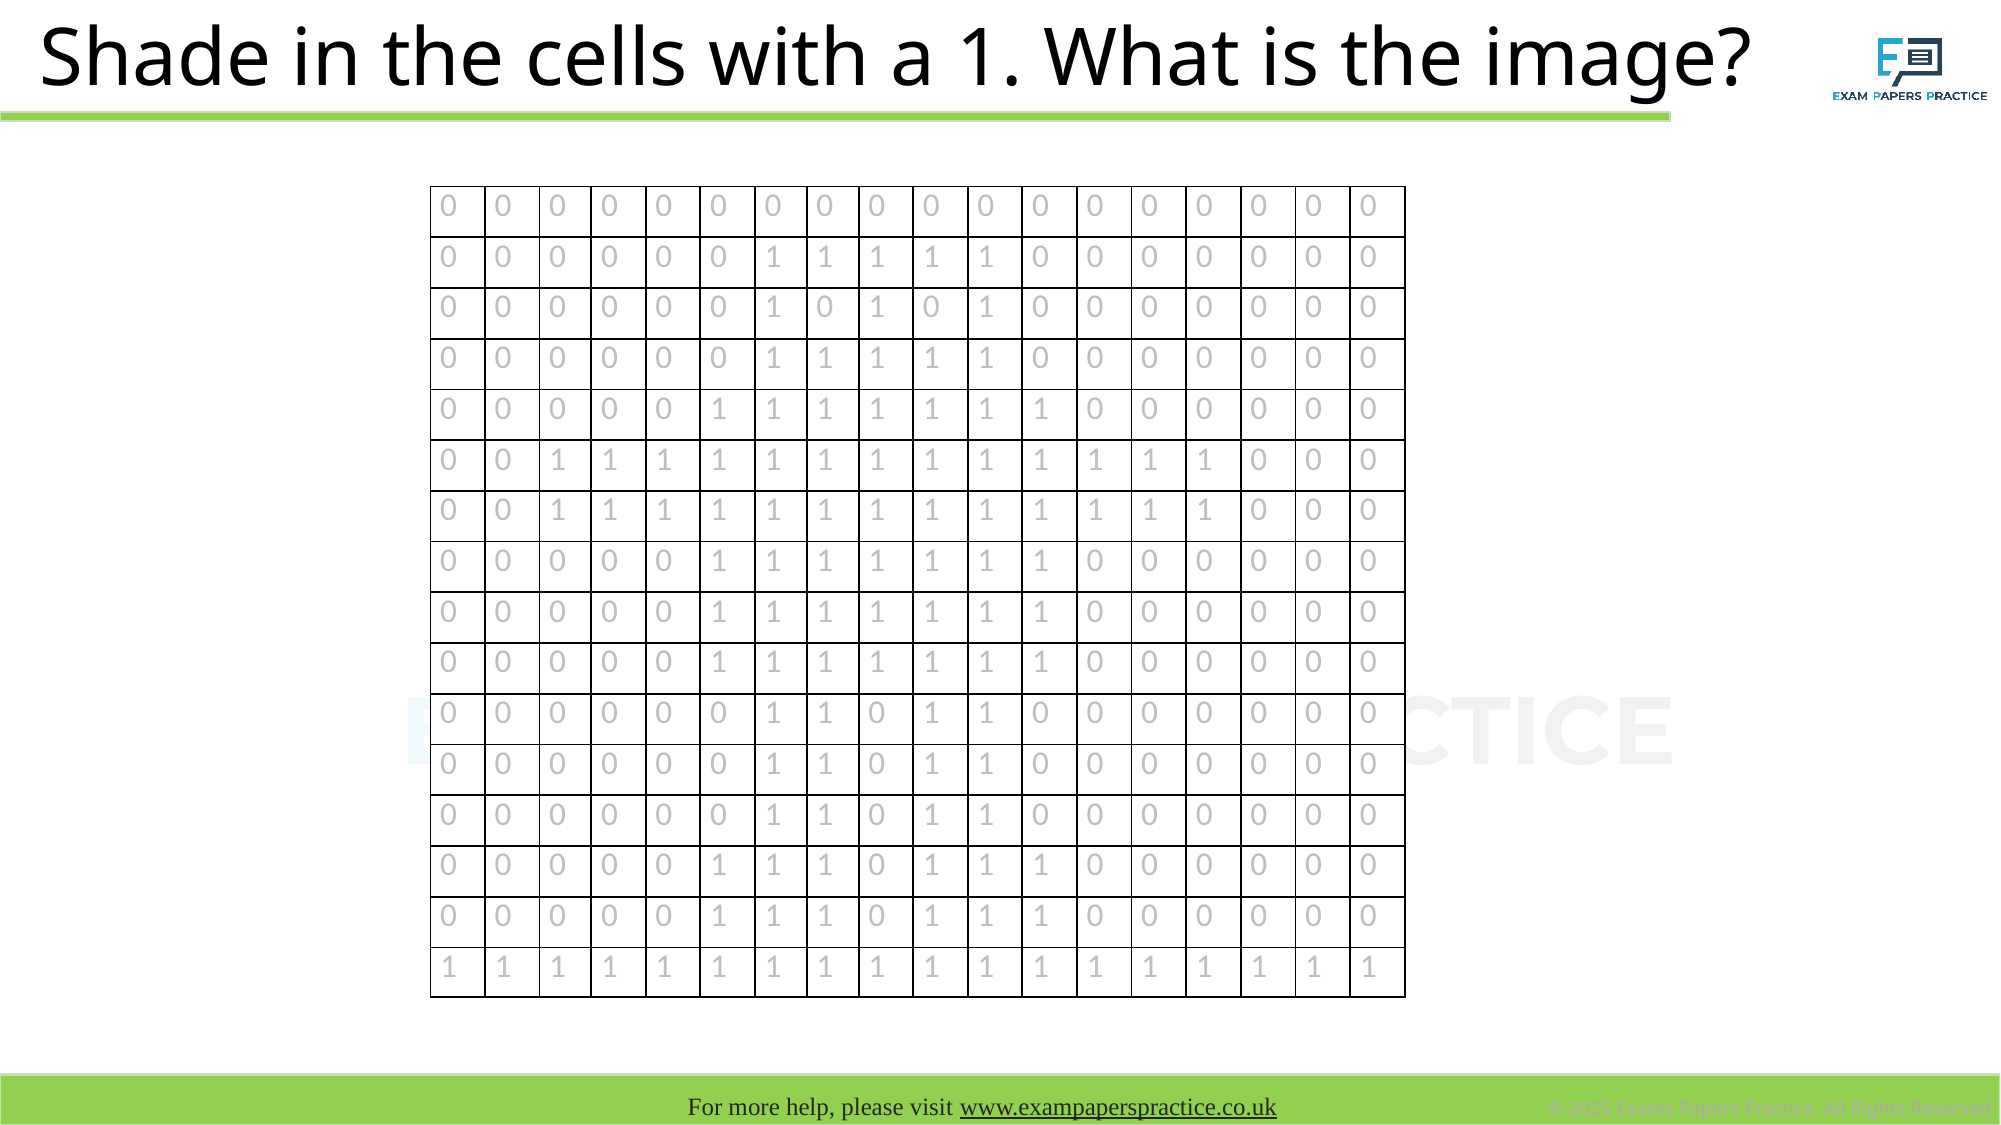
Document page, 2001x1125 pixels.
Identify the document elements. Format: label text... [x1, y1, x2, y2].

table_cell 1 [647, 492, 699, 541]
table_cell 1 [1296, 948, 1349, 996]
table_cell 0 [540, 542, 590, 591]
table_cell 0 [1078, 745, 1131, 794]
table_cell 0 [1351, 644, 1404, 693]
table_cell 0 [1132, 796, 1185, 845]
table_cell 1 [756, 593, 806, 642]
table_cell 0 [431, 745, 484, 794]
table_cell 1 [969, 847, 1021, 896]
table_cell 1 [969, 593, 1021, 642]
table_cell 0 [1187, 847, 1240, 896]
table_cell 0 [1187, 542, 1240, 591]
table_cell 0 [431, 492, 484, 541]
table_cell 1 [808, 441, 858, 490]
table_cell 0 [540, 796, 590, 845]
table_cell 0 [1296, 745, 1349, 794]
table_cell 1 [756, 340, 806, 389]
table_header 0 [1242, 187, 1295, 236]
table_cell 0 [431, 593, 484, 642]
table_cell 1 [1023, 542, 1076, 591]
table_cell 1 [540, 948, 590, 996]
table_cell 1 [1187, 948, 1240, 996]
table_cell 1 [969, 948, 1021, 996]
table_cell 0 [1187, 745, 1240, 794]
table_cell 1 [1023, 492, 1076, 541]
table_cell 0 [1078, 238, 1131, 287]
table_cell 1 [914, 948, 967, 996]
table_cell 1 [756, 390, 806, 439]
table_cell 0 [540, 390, 590, 439]
table_cell 1 [914, 441, 967, 490]
table_cell 0 [1242, 593, 1295, 642]
table_header 0 [1296, 187, 1349, 236]
table_cell 0 [1351, 390, 1404, 439]
table_cell 1 [808, 948, 858, 996]
table_cell 0 [540, 695, 590, 744]
table_cell 0 [1023, 289, 1076, 338]
table_cell 0 [592, 796, 645, 845]
table_cell 1 [756, 745, 806, 794]
table_cell 0 [1242, 441, 1295, 490]
table_cell 0 [431, 289, 484, 338]
table_cell 0 [540, 593, 590, 642]
table_cell 1 [969, 898, 1021, 947]
table_cell 0 [1351, 492, 1404, 541]
table_cell 1 [756, 948, 806, 996]
table_header 0 [540, 187, 590, 236]
table_cell 0 [647, 593, 699, 642]
table_cell 0 [1351, 340, 1404, 389]
table_cell 0 [701, 289, 754, 338]
table_cell 1 [808, 390, 858, 439]
table_cell 0 [1296, 238, 1349, 287]
table_cell 0 [1296, 340, 1349, 389]
table_cell 0 [1132, 593, 1185, 642]
table_cell 1 [808, 796, 858, 845]
table_cell 1 [1023, 847, 1076, 896]
table_cell 0 [486, 847, 539, 896]
table_cell 0 [1351, 289, 1404, 338]
table_cell 0 [860, 847, 912, 896]
table_cell 1 [914, 847, 967, 896]
table_cell 0 [486, 492, 539, 541]
table_header 0 [1023, 187, 1076, 236]
table_cell 0 [1078, 542, 1131, 591]
table_cell 0 [431, 847, 484, 896]
table_cell 0 [592, 644, 645, 693]
table_cell 0 [1296, 593, 1349, 642]
table_cell 1 [1351, 948, 1404, 996]
table_cell 0 [592, 390, 645, 439]
table_cell 0 [647, 847, 699, 896]
table_cell 1 [808, 238, 858, 287]
table_cell 0 [647, 390, 699, 439]
table_cell 1 [969, 238, 1021, 287]
table_cell 1 [808, 847, 858, 896]
table_cell 1 [592, 441, 645, 490]
table_cell 0 [486, 238, 539, 287]
table_cell 0 [486, 695, 539, 744]
table_cell 0 [486, 289, 539, 338]
table_cell 0 [701, 238, 754, 287]
table_cell 0 [1242, 289, 1295, 338]
table_cell 1 [860, 492, 912, 541]
table_cell 1 [808, 898, 858, 947]
table_cell 1 [860, 390, 912, 439]
table_cell 0 [592, 847, 645, 896]
table_cell 0 [1242, 847, 1295, 896]
table_cell 0 [1132, 898, 1185, 947]
table_cell 1 [808, 340, 858, 389]
table_cell 0 [1242, 695, 1295, 744]
table_header 0 [969, 187, 1021, 236]
table_cell 0 [1187, 390, 1240, 439]
table_cell 1 [860, 948, 912, 996]
table_header 0 [1187, 187, 1240, 236]
table_cell 1 [756, 796, 806, 845]
table_cell 0 [431, 441, 484, 490]
table_cell 0 [540, 898, 590, 947]
table_cell 0 [701, 796, 754, 845]
table_cell 0 [647, 340, 699, 389]
table_cell 0 [860, 796, 912, 845]
table_cell 1 [969, 492, 1021, 541]
table_cell 0 [647, 695, 699, 744]
table_cell 1 [914, 796, 967, 845]
table_header 0 [808, 187, 858, 236]
table_header 0 [1132, 187, 1185, 236]
table_cell 0 [1187, 593, 1240, 642]
table_cell 0 [1242, 898, 1295, 947]
table_cell 0 [1078, 390, 1131, 439]
table_cell 0 [540, 289, 590, 338]
table_cell 0 [486, 644, 539, 693]
table_cell 0 [486, 390, 539, 439]
table_cell 0 [431, 390, 484, 439]
table_cell 1 [969, 289, 1021, 338]
table_cell 1 [701, 644, 754, 693]
table_cell 0 [486, 745, 539, 794]
table_header 0 [756, 187, 806, 236]
table_cell 1 [860, 238, 912, 287]
table_cell 1 [860, 593, 912, 642]
table_cell 0 [592, 289, 645, 338]
table_cell 1 [1023, 593, 1076, 642]
table_cell 1 [1023, 644, 1076, 693]
table_cell 0 [1351, 441, 1404, 490]
table_cell 0 [540, 644, 590, 693]
table_cell 0 [1078, 644, 1131, 693]
table_cell 1 [860, 441, 912, 490]
table_cell 0 [1242, 542, 1295, 591]
table_cell 0 [647, 289, 699, 338]
table_cell 0 [647, 898, 699, 947]
table_cell 1 [701, 441, 754, 490]
table_cell 0 [431, 796, 484, 845]
table_cell 0 [431, 898, 484, 947]
table_cell 0 [1296, 695, 1349, 744]
table_cell 1 [914, 492, 967, 541]
table_cell 0 [486, 898, 539, 947]
table_cell 0 [1132, 289, 1185, 338]
table_cell 0 [1351, 593, 1404, 642]
table_cell 0 [1078, 695, 1131, 744]
table_cell 1 [431, 948, 484, 996]
table_cell 0 [860, 898, 912, 947]
table_cell 0 [1187, 898, 1240, 947]
table_cell 1 [969, 745, 1021, 794]
table_cell 0 [486, 593, 539, 642]
table_cell 1 [808, 745, 858, 794]
table_cell 0 [1242, 238, 1295, 287]
table_cell 1 [756, 695, 806, 744]
table_cell 1 [540, 492, 590, 541]
table_cell 0 [1023, 340, 1076, 389]
table_cell 0 [647, 796, 699, 845]
table_cell 1 [592, 492, 645, 541]
table_cell 0 [1187, 289, 1240, 338]
table_cell 1 [1132, 492, 1185, 541]
table_cell 0 [701, 745, 754, 794]
table_cell 0 [431, 542, 484, 591]
table_cell 1 [540, 441, 590, 490]
table_cell 1 [1078, 948, 1131, 996]
title Shade in the cells with a 1. What is the image? [24, 0, 1867, 121]
table_header 0 [1078, 187, 1131, 236]
table_cell 0 [914, 289, 967, 338]
table_cell 0 [1242, 390, 1295, 439]
table_cell 1 [914, 898, 967, 947]
table_cell 1 [914, 644, 967, 693]
table_cell 1 [808, 695, 858, 744]
table_cell 0 [1132, 745, 1185, 794]
table_cell 1 [756, 542, 806, 591]
table_cell 1 [969, 644, 1021, 693]
table_cell 0 [1023, 745, 1076, 794]
table_cell 0 [701, 695, 754, 744]
table_cell 0 [1187, 796, 1240, 845]
table_cell 1 [647, 948, 699, 996]
table_cell 1 [969, 441, 1021, 490]
table_cell 1 [1078, 441, 1131, 490]
table_cell 1 [808, 492, 858, 541]
table_cell 0 [540, 340, 590, 389]
table_cell 0 [1078, 593, 1131, 642]
table_cell 0 [1242, 644, 1295, 693]
table_cell 0 [1187, 644, 1240, 693]
table_cell 0 [1242, 340, 1295, 389]
table_cell 0 [1078, 847, 1131, 896]
table_cell 1 [914, 695, 967, 744]
table_header 0 [486, 187, 539, 236]
table_cell 0 [1351, 238, 1404, 287]
table_cell 0 [1132, 340, 1185, 389]
table_cell 1 [914, 238, 967, 287]
table_cell 0 [808, 289, 858, 338]
table_cell 1 [756, 847, 806, 896]
table_cell 0 [1132, 238, 1185, 287]
table_cell 0 [592, 542, 645, 591]
table_cell 1 [1023, 390, 1076, 439]
table_cell 1 [969, 542, 1021, 591]
table_cell 0 [592, 745, 645, 794]
table_cell 0 [1296, 542, 1349, 591]
table_cell 0 [647, 238, 699, 287]
table_cell 0 [431, 644, 484, 693]
table_header 0 [701, 187, 754, 236]
table_cell 0 [1351, 898, 1404, 947]
table_cell 0 [1296, 441, 1349, 490]
table_cell 0 [647, 542, 699, 591]
table_cell 1 [969, 695, 1021, 744]
table_cell 0 [1132, 542, 1185, 591]
table_cell 0 [1242, 796, 1295, 845]
table_cell 1 [860, 340, 912, 389]
table_cell 0 [1078, 796, 1131, 845]
table_header 0 [1351, 187, 1404, 236]
table_cell 1 [756, 441, 806, 490]
table_cell 0 [592, 238, 645, 287]
table_cell 1 [756, 898, 806, 947]
table_cell 1 [860, 644, 912, 693]
table_cell 0 [486, 441, 539, 490]
table_cell 0 [431, 340, 484, 389]
table_header 0 [431, 187, 484, 236]
table_cell 1 [860, 542, 912, 591]
table_cell 1 [756, 238, 806, 287]
table_cell 1 [647, 441, 699, 490]
table_cell 0 [1296, 492, 1349, 541]
table_cell 1 [1023, 898, 1076, 947]
table_cell 0 [431, 238, 484, 287]
table_cell 0 [592, 898, 645, 947]
table_header 0 [592, 187, 645, 236]
table_cell 1 [756, 492, 806, 541]
table_cell 1 [756, 289, 806, 338]
table_cell 0 [592, 340, 645, 389]
table_cell 0 [1351, 847, 1404, 896]
table_cell 0 [431, 695, 484, 744]
table_cell 0 [860, 695, 912, 744]
table_cell 1 [1187, 441, 1240, 490]
table_cell 0 [540, 238, 590, 287]
table_cell 1 [701, 948, 754, 996]
table_cell 1 [1132, 948, 1185, 996]
table_cell 0 [1351, 745, 1404, 794]
table_cell 1 [969, 390, 1021, 439]
table_cell 1 [914, 745, 967, 794]
table_cell 1 [701, 847, 754, 896]
table_cell 0 [1351, 796, 1404, 845]
table_header 0 [914, 187, 967, 236]
table_cell 1 [914, 542, 967, 591]
table_cell 1 [969, 796, 1021, 845]
table_cell 1 [914, 340, 967, 389]
table_cell 0 [592, 593, 645, 642]
table_cell 0 [1296, 796, 1349, 845]
table_cell 0 [1296, 390, 1349, 439]
table_cell 1 [701, 390, 754, 439]
table_cell 0 [701, 340, 754, 389]
table_cell 0 [1296, 898, 1349, 947]
table_cell 0 [1023, 695, 1076, 744]
table_cell 1 [701, 593, 754, 642]
table_cell 0 [1023, 796, 1076, 845]
table_cell 1 [808, 593, 858, 642]
table_cell 1 [1023, 948, 1076, 996]
table_cell 1 [808, 644, 858, 693]
table_cell 1 [808, 542, 858, 591]
table_cell 0 [1078, 289, 1131, 338]
table_cell 0 [1242, 492, 1295, 541]
table_cell 1 [1242, 948, 1295, 996]
table_cell 0 [1351, 542, 1404, 591]
table_cell 0 [1242, 745, 1295, 794]
table_cell 0 [1296, 289, 1349, 338]
table_cell 0 [860, 745, 912, 794]
table_cell 0 [1023, 238, 1076, 287]
table_cell 0 [647, 644, 699, 693]
table_cell 1 [701, 492, 754, 541]
table_cell 0 [1187, 238, 1240, 287]
table_cell 1 [860, 289, 912, 338]
table_cell 0 [1132, 644, 1185, 693]
table_cell 1 [701, 898, 754, 947]
table_cell 0 [486, 796, 539, 845]
table_cell 0 [486, 340, 539, 389]
table_cell 0 [1132, 847, 1185, 896]
table_cell 1 [592, 948, 645, 996]
table_cell 0 [540, 847, 590, 896]
table_cell 0 [1132, 695, 1185, 744]
table_cell 0 [1296, 847, 1349, 896]
table_cell 1 [1187, 492, 1240, 541]
table_cell 0 [1351, 695, 1404, 744]
table_header 0 [647, 187, 699, 236]
table_header 0 [860, 187, 912, 236]
table_cell 1 [701, 542, 754, 591]
table_cell 0 [1187, 695, 1240, 744]
table_cell 1 [756, 644, 806, 693]
table_cell 1 [1132, 441, 1185, 490]
table_cell 0 [1132, 390, 1185, 439]
table_cell 0 [647, 745, 699, 794]
table_cell 0 [1296, 644, 1349, 693]
table_cell 1 [914, 593, 967, 642]
table_cell 0 [540, 745, 590, 794]
table_cell 0 [1187, 340, 1240, 389]
table_cell 0 [486, 542, 539, 591]
table_cell 1 [969, 340, 1021, 389]
table_cell 0 [1078, 898, 1131, 947]
table_cell 1 [914, 390, 967, 439]
table_cell 0 [592, 695, 645, 744]
table_cell 1 [1078, 492, 1131, 541]
table_cell 0 [1078, 340, 1131, 389]
table_cell 1 [1023, 441, 1076, 490]
table_cell 1 [486, 948, 539, 996]
